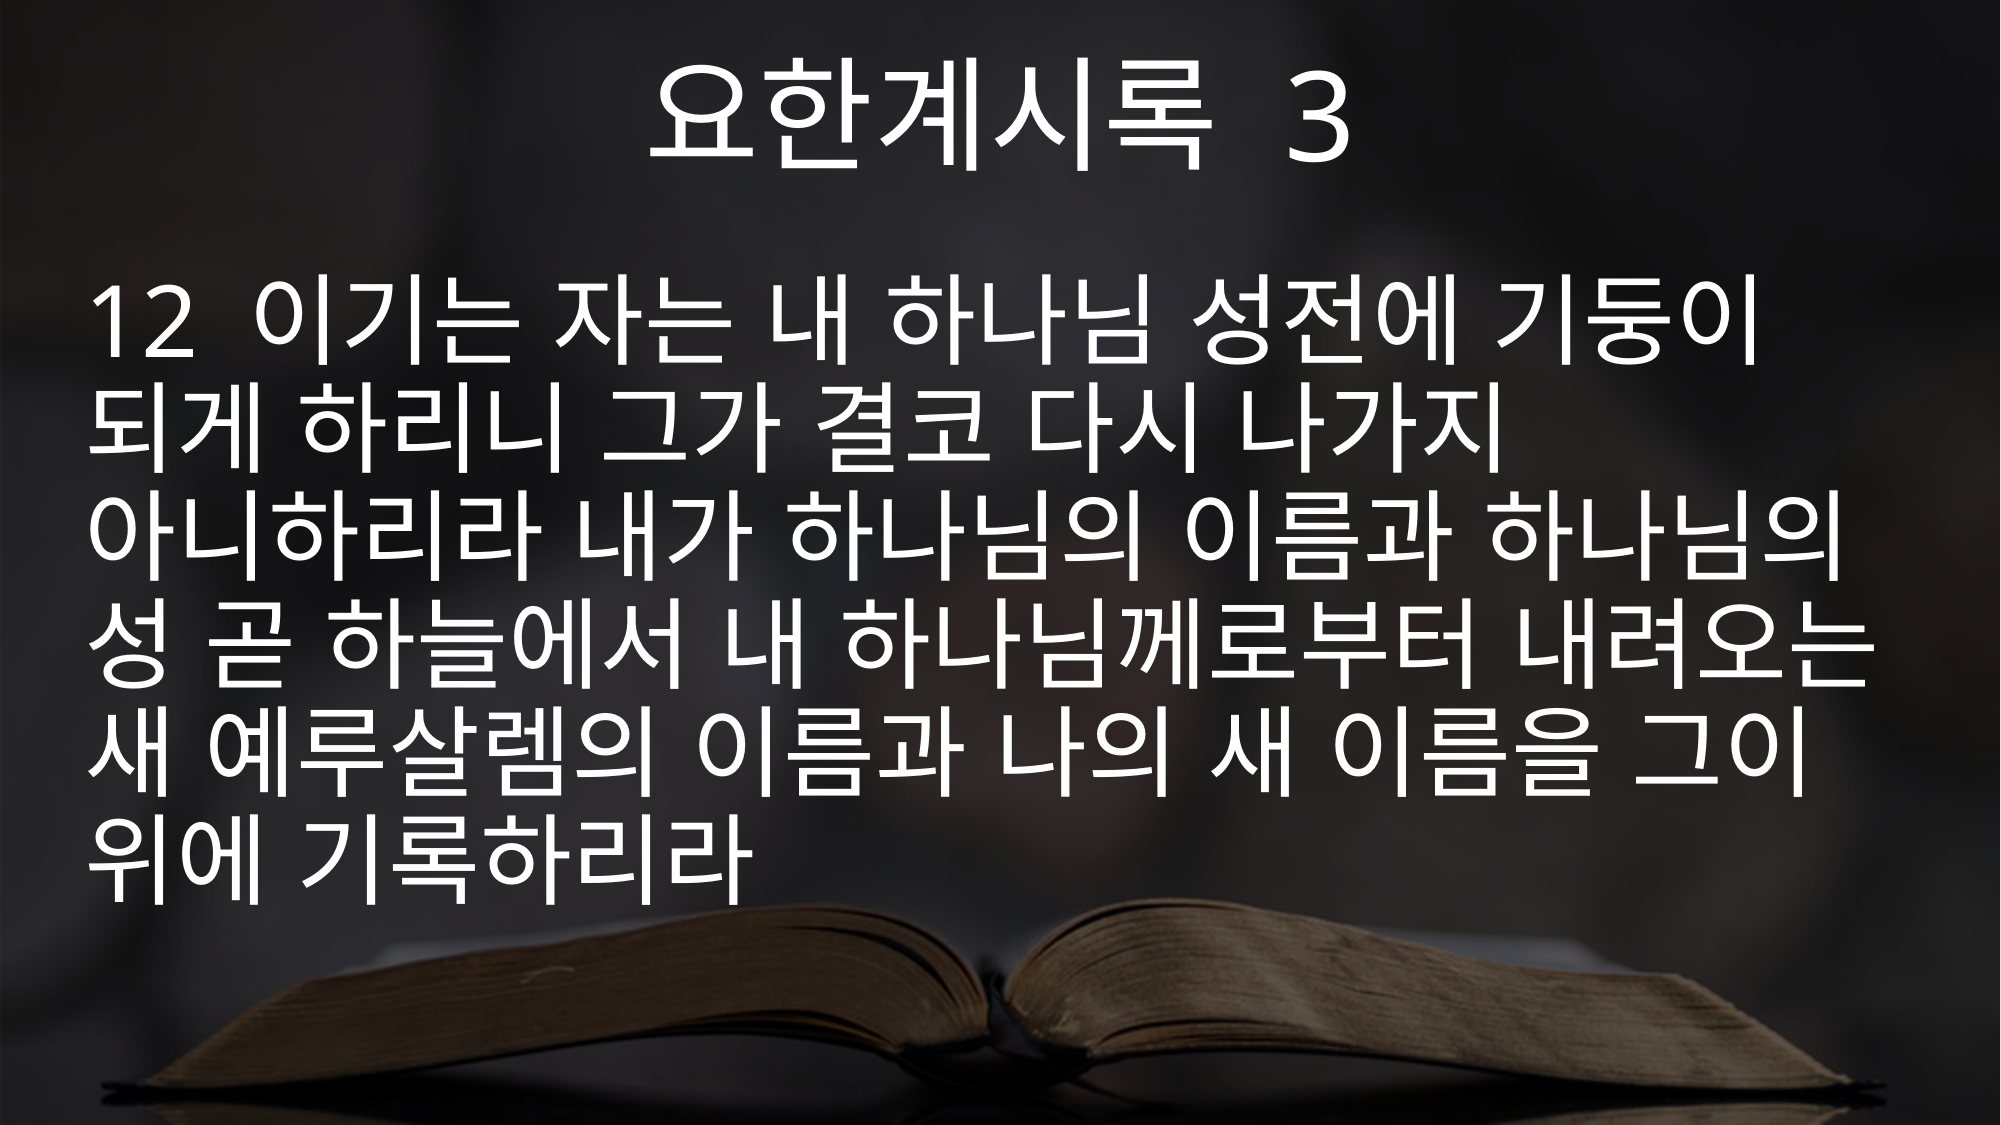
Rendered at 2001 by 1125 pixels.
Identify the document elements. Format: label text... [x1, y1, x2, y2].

list 12 이기는 자는 내 하나님 성전에 기둥이 되게 하리니 그가 결코 다시 나가지 아니하리라 내가 하나님의 이름과 하나님의 성 곧 하늘에서 내 하나님께로부터 내려오는 새 예루살렘의 이름과 나의 새 이름을 그이 위에 기록하리라 [69, 263, 1953, 423]
picture [0, 0, 2001, 1125]
footer 요한계시록 3 [0, 32, 2000, 192]
